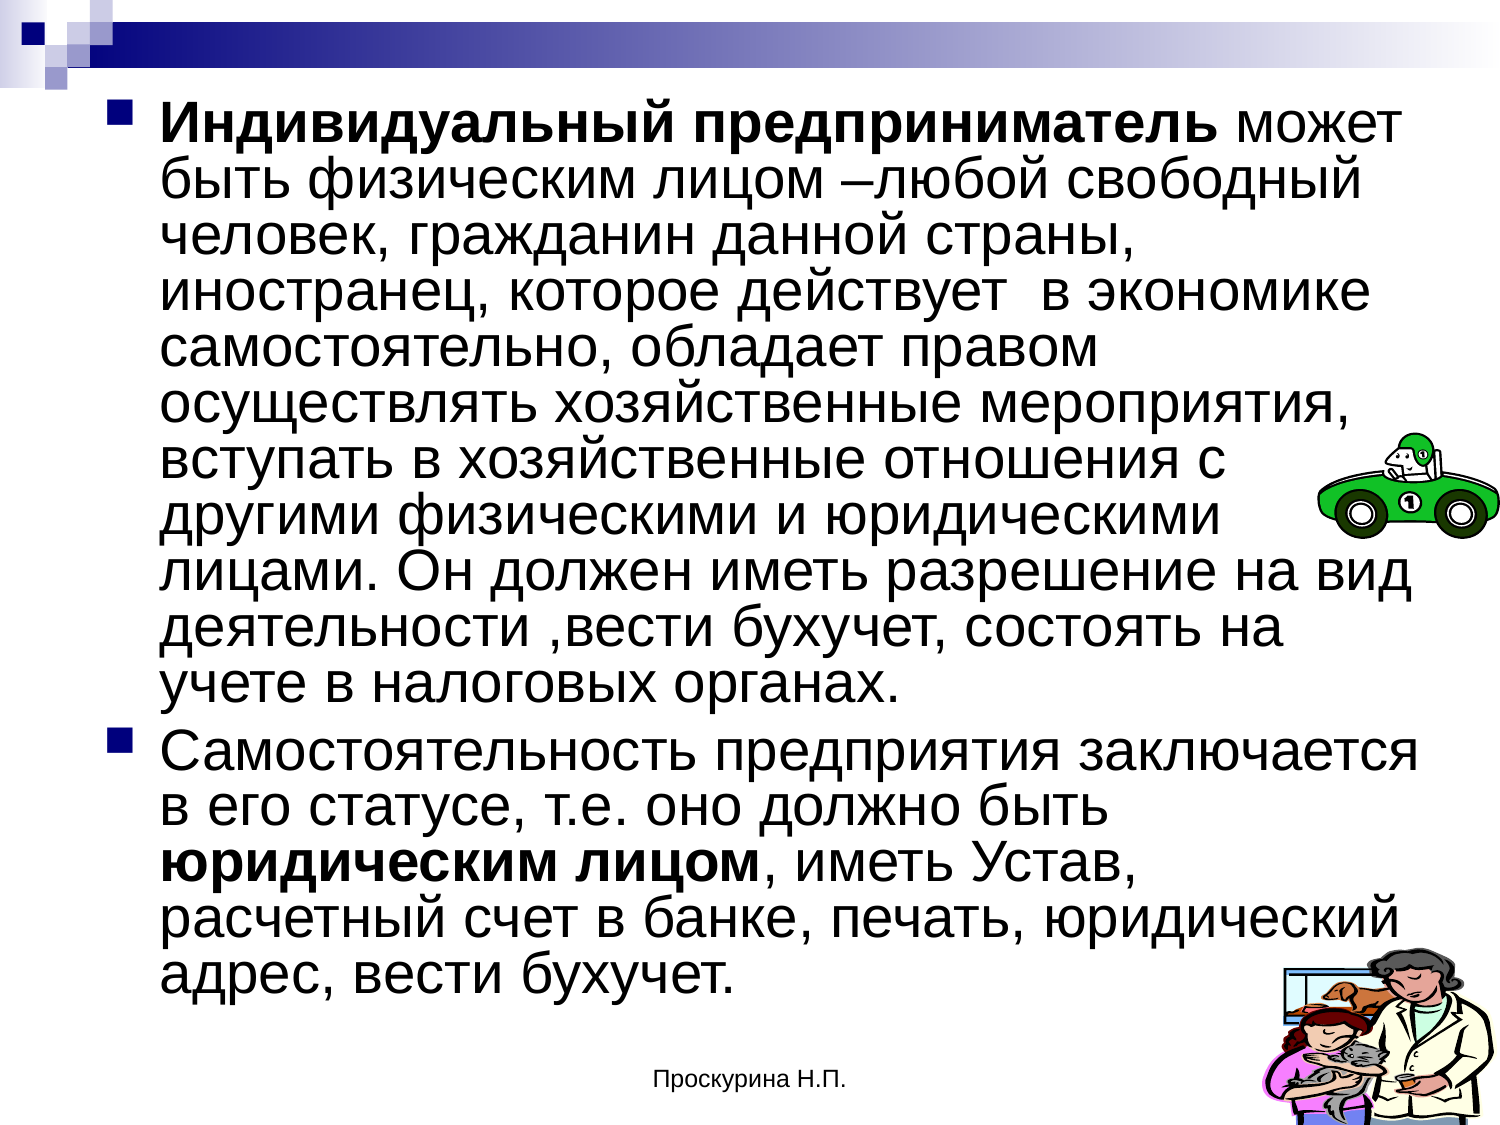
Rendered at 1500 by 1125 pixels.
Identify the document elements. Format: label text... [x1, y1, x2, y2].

list Индивидуальный предприниматель может быть физическим лицом –любой свободный человек, гражданин данной страны, иностранец, которое действует в экономике самостоятельно, обладает правом осуществлять хозяйственные мероприятия, вступать в хозяйственные отношения с другими физическими и юридическими лицами. Он должен иметь разрешение на вид деятельности ,вести бухучет, состоять на учете в налоговых органах. Самостоятельность предприятия заключается в его статусе, т.е. оно должно быть юридическим лицом, иметь Устав, расчетный счет в банке, печать, юридический адрес, вести бухучет. [88, 89, 1439, 728]
footer Проскурина Н.П. [512, 1024, 988, 1101]
picture [1261, 947, 1500, 1125]
picture [1316, 432, 1500, 540]
